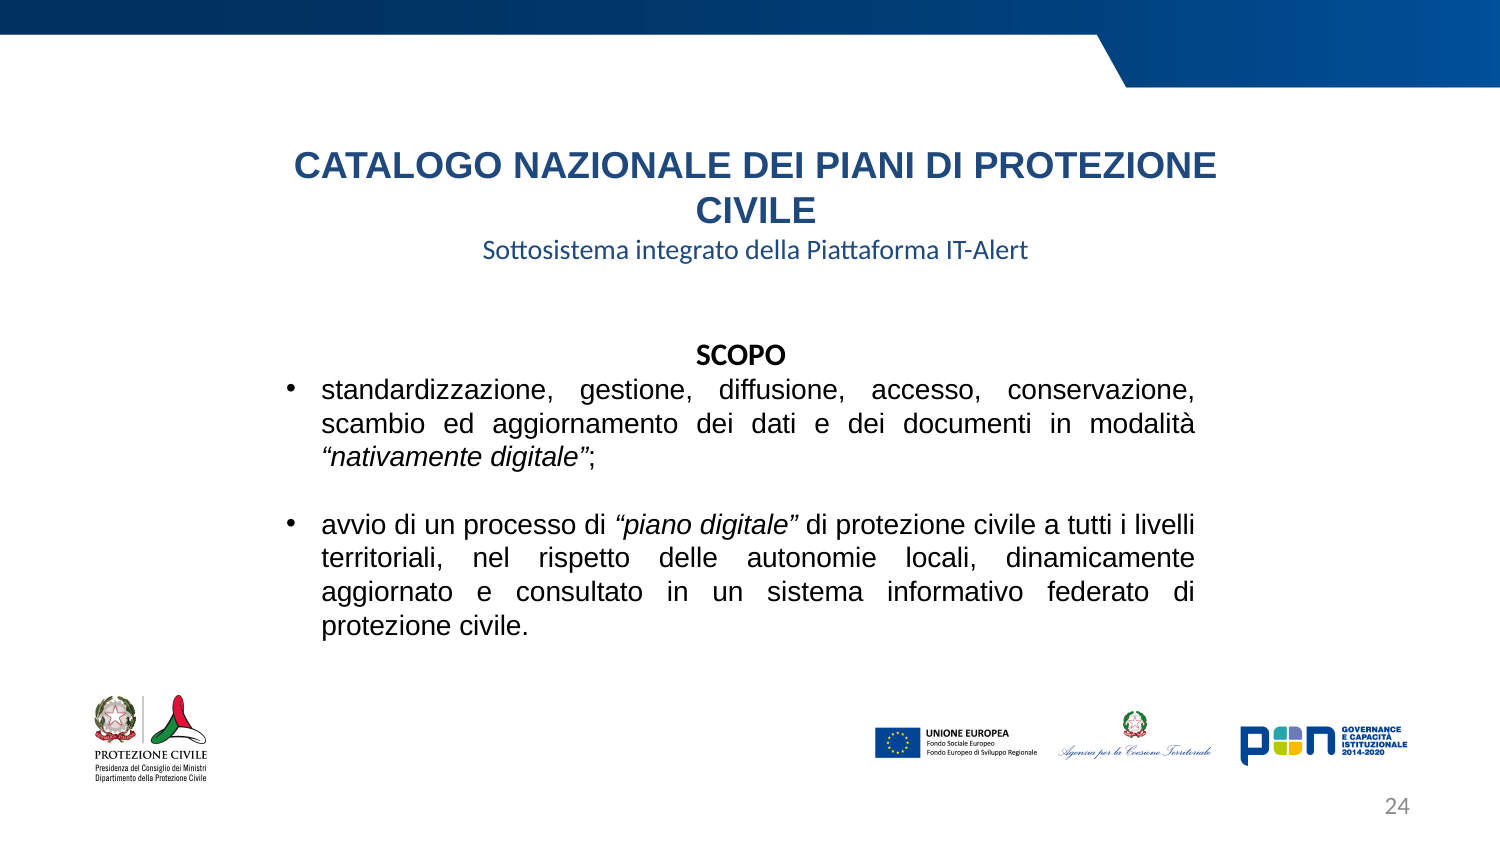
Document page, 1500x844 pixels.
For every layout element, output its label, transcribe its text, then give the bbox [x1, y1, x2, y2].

text_box CATALOGO NAZIONALE DEI PIANI DI PROTEZIONE CIVILE Sottosistema integrato della Piattaforma IT-Alert [215, 134, 1297, 318]
picture [0, 0, 1500, 844]
text_box SCOPO standardizzazione, gestione, diffusione, accesso, conservazione, scambio ed aggiornamento dei dati e dei documenti in modalità “nativamente digitale”; avvio di un processo di “piano digitale” di protezione civile a tutti i livelli territoriali, nel rispetto delle autonomie locali, dinamicamente aggiornato e consultato in un sistema informativo federato di protezione civile. [271, 288, 1211, 724]
slide_number 24 [1074, 782, 1425, 827]
